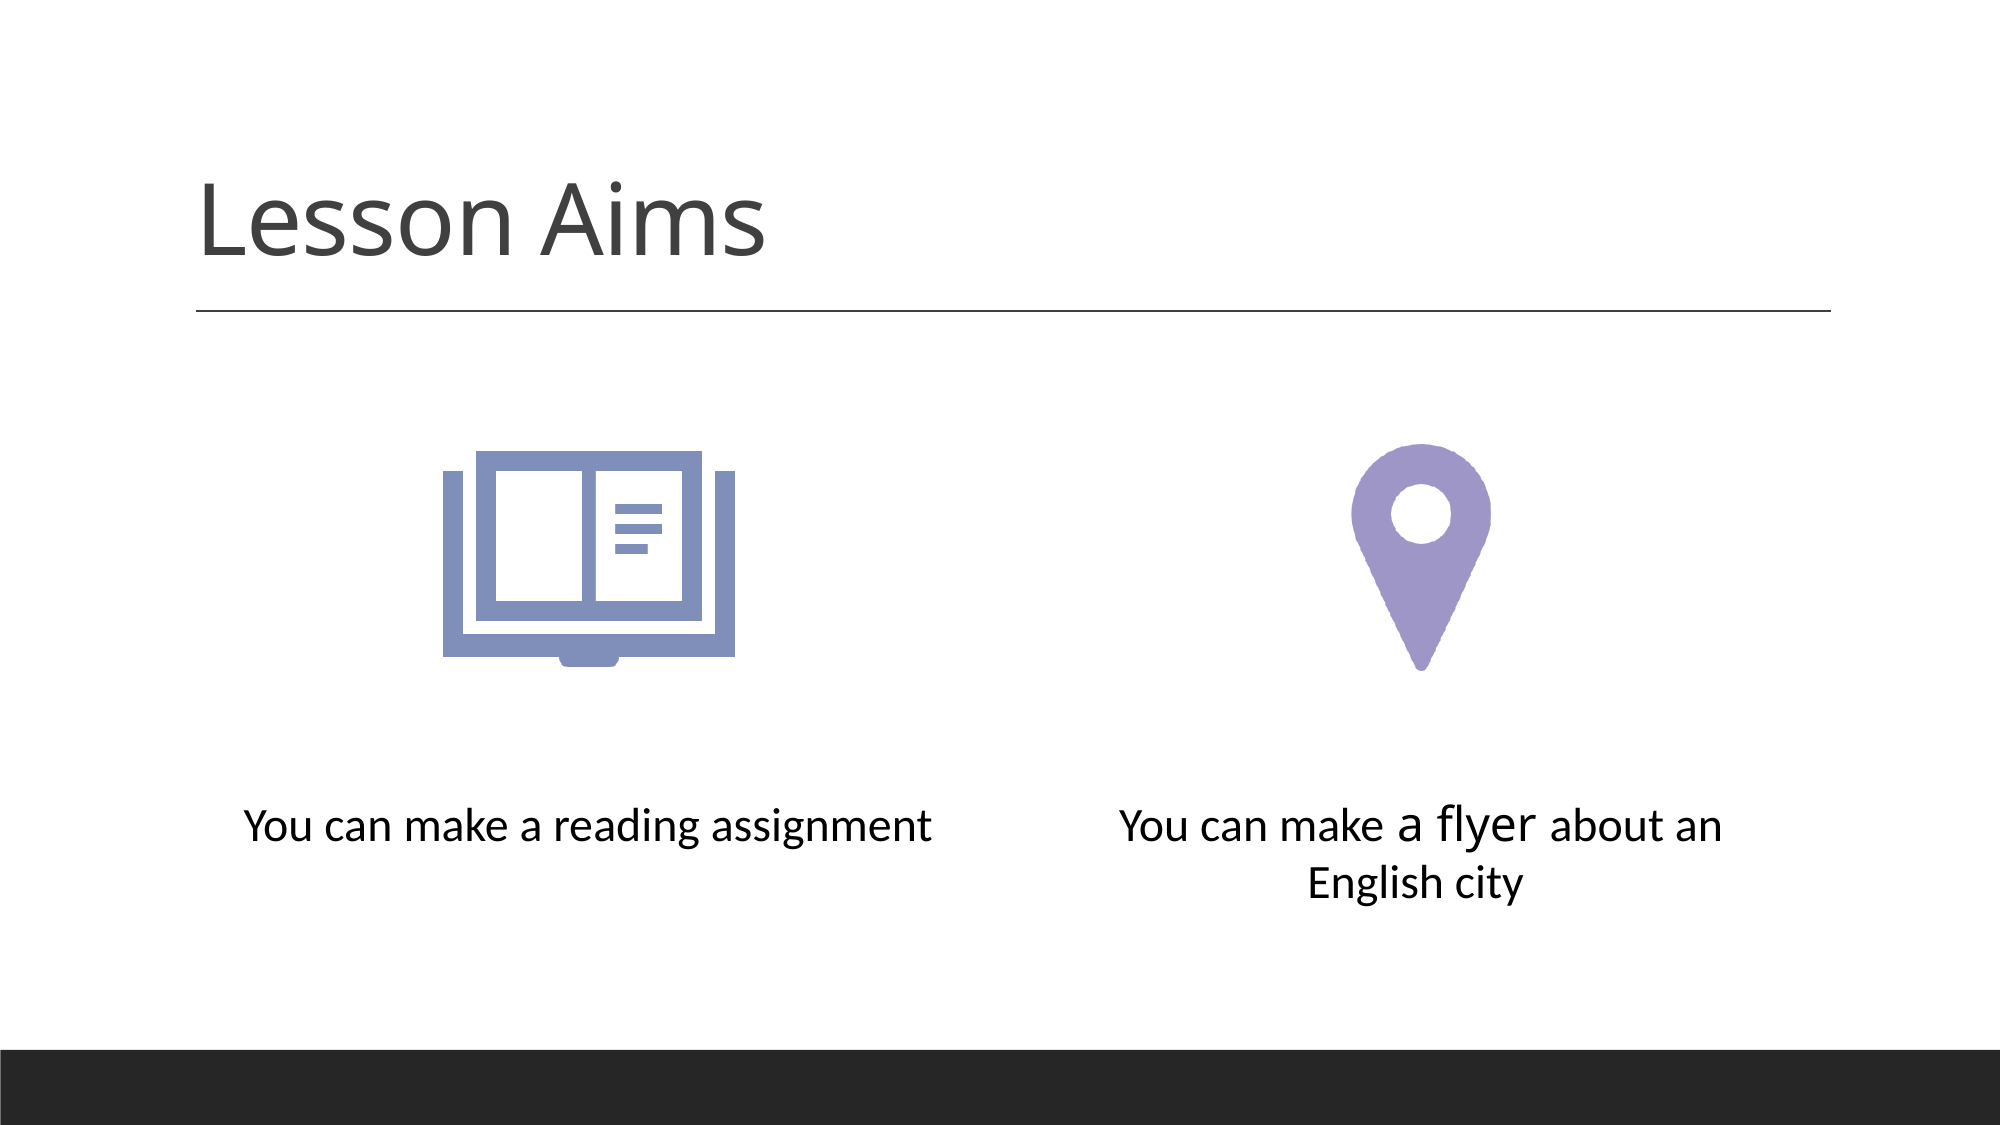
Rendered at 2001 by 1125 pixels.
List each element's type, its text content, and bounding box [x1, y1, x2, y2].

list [179, 343, 1831, 966]
title Lesson Aims [180, 47, 1830, 285]
